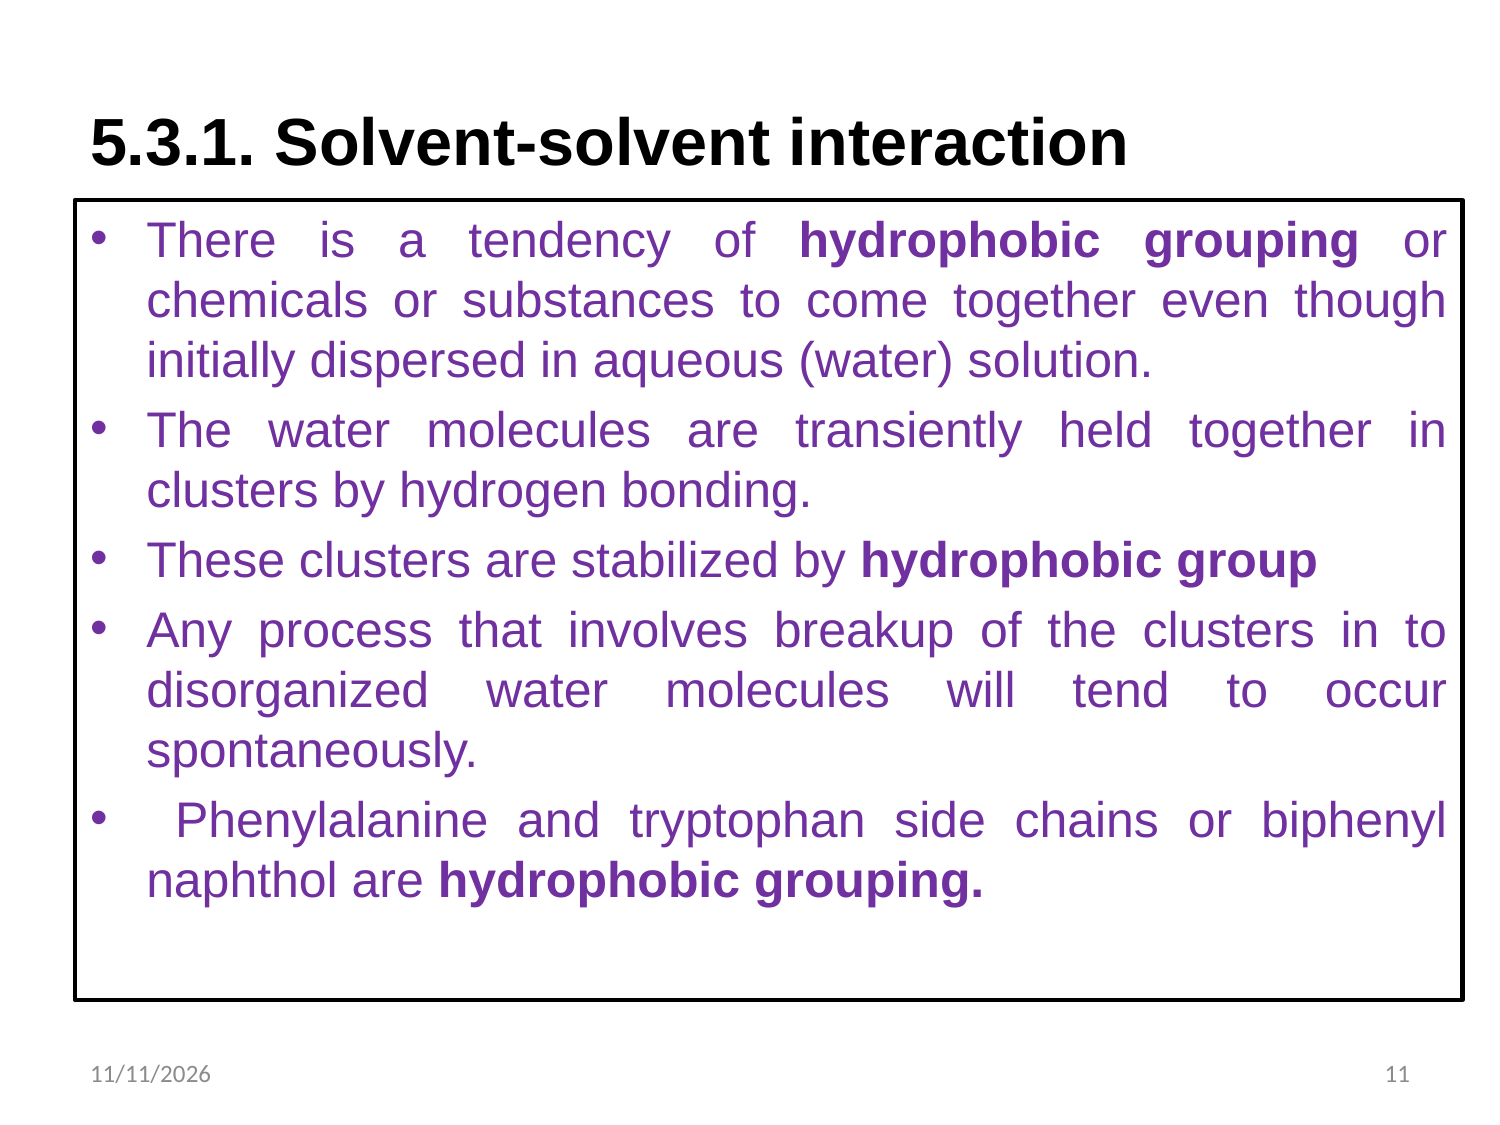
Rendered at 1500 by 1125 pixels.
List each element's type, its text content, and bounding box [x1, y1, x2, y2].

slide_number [75, 1042, 425, 1103]
slide_number 11 [1074, 1042, 1425, 1103]
list There is a tendency of hydrophobic grouping or chemicals or substances to come together even though initially dispersed in aqueous (water) solution. The water molecules are transiently held together in clusters by hydrogen bonding. These clusters are stabilized by hydrophobic group Any process that involves breakup of the clusters in to disorganized water molecules will tend to occur spontaneously. Phenylalanine and tryptophan side chains or biphenyl naphthol are hydrophobic grouping. [73, 198, 1465, 1002]
title 5.3.1. Solvent-solvent interaction [75, 45, 1425, 198]
